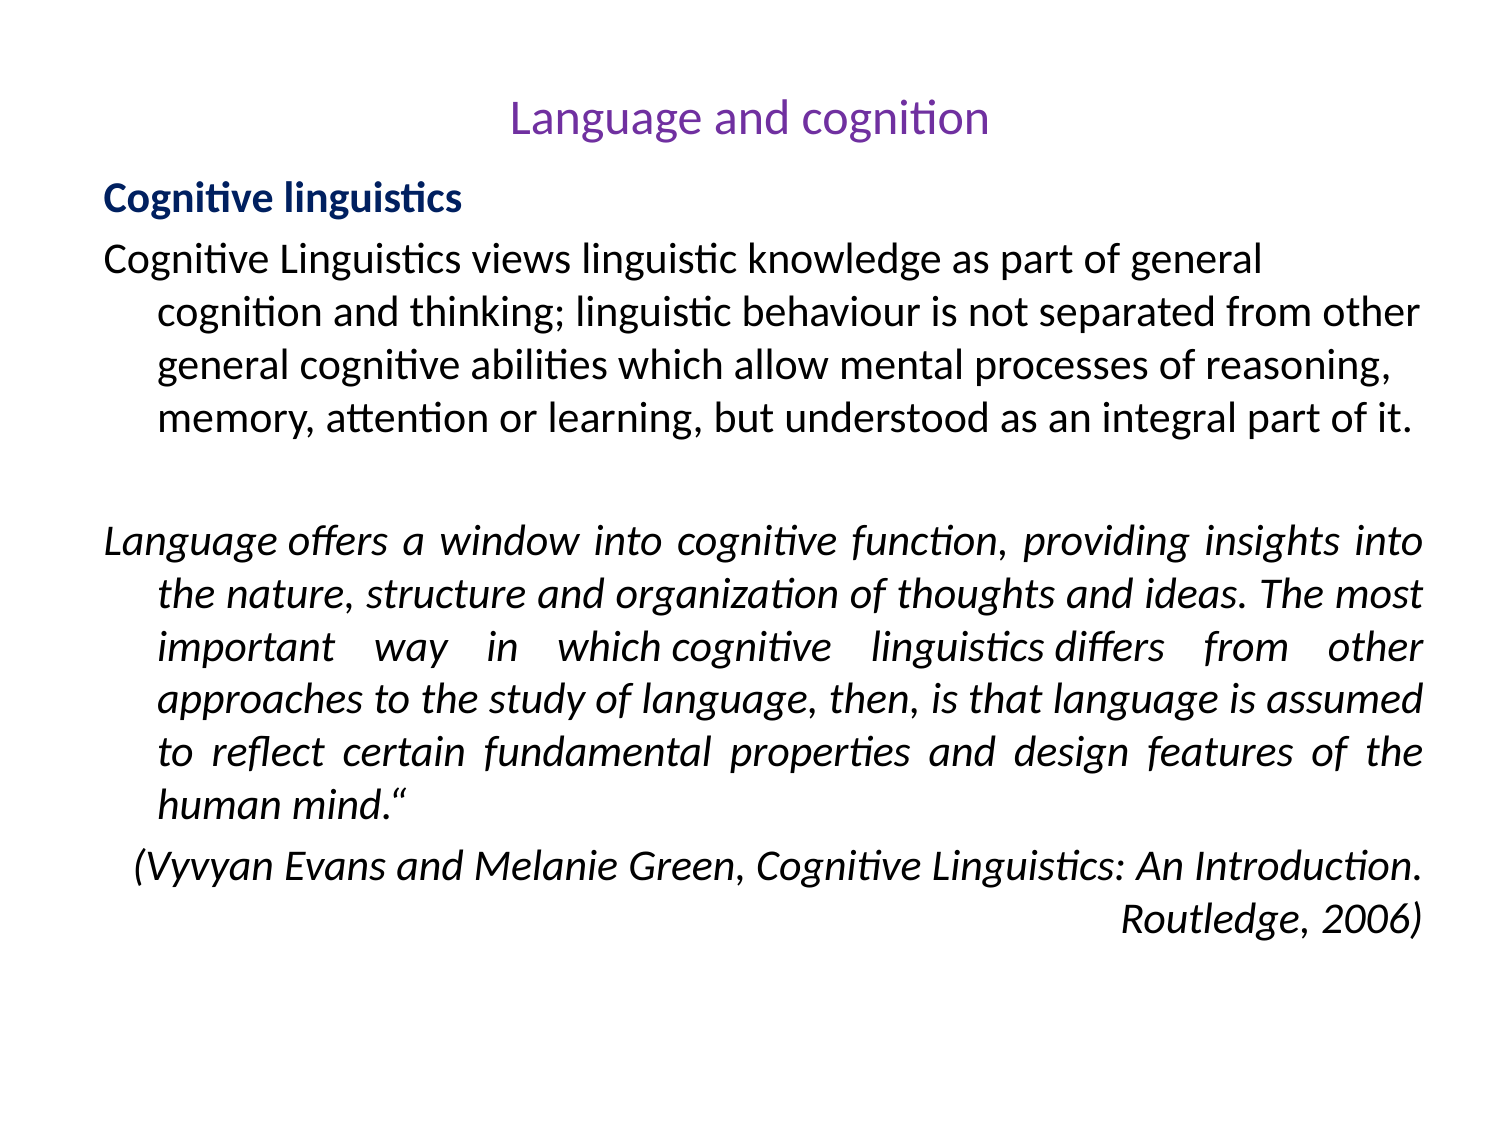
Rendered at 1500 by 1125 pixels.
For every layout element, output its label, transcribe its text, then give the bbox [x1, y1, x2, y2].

title Language and cognition [75, 45, 1425, 185]
list Cognitive linguistics Cognitive Linguistics views linguistic knowledge as part of general cognition and thinking; linguistic behaviour is not separated from other general cognitive abilities which allow mental processes of reasoning, memory, attention or learning, but understood as an integral part of it. Language offers a window into cognitive function, providing insights into the nature, structure and organization of thoughts and ideas. The most important way in which cognitive linguistics differs from other approaches to the study of language, then, is that language is assumed to reflect certain fundamental properties and design features of the human mind.“ (Vyvyan Evans and Melanie Green, Cognitive Linguistics: An Introduction. Routledge, 2006) [88, 160, 1439, 1000]
